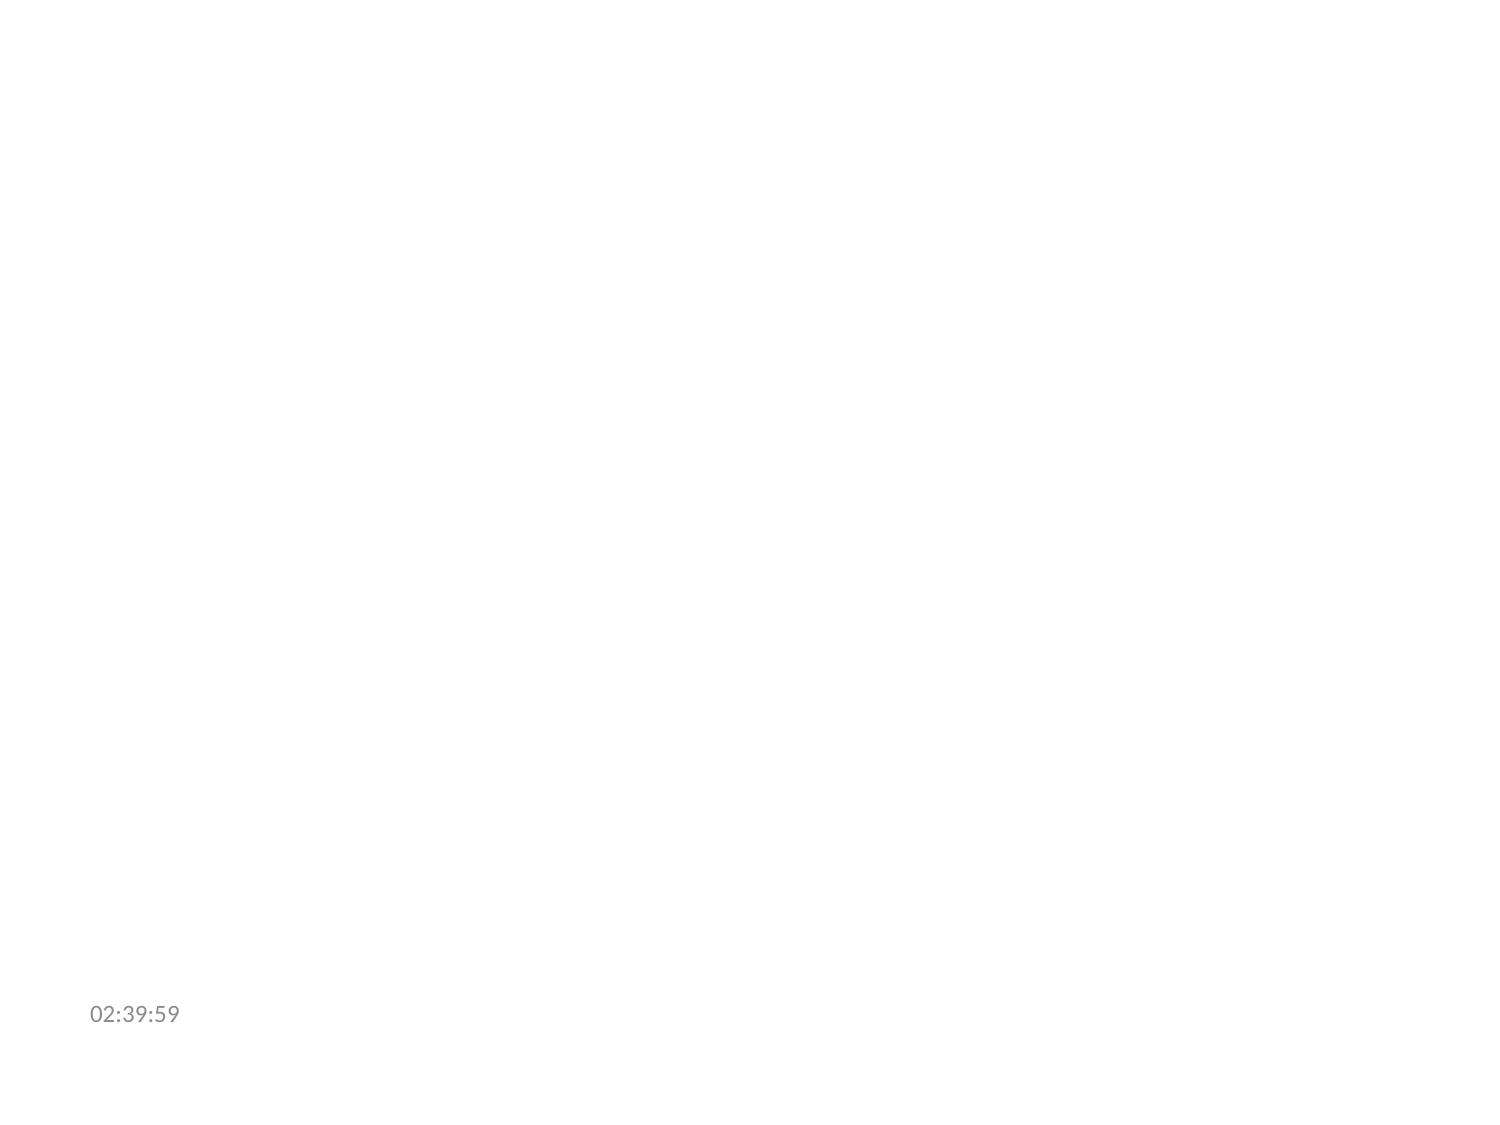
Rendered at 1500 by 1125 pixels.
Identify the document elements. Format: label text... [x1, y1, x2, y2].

text_box 15:35:09 [75, 982, 425, 1043]
